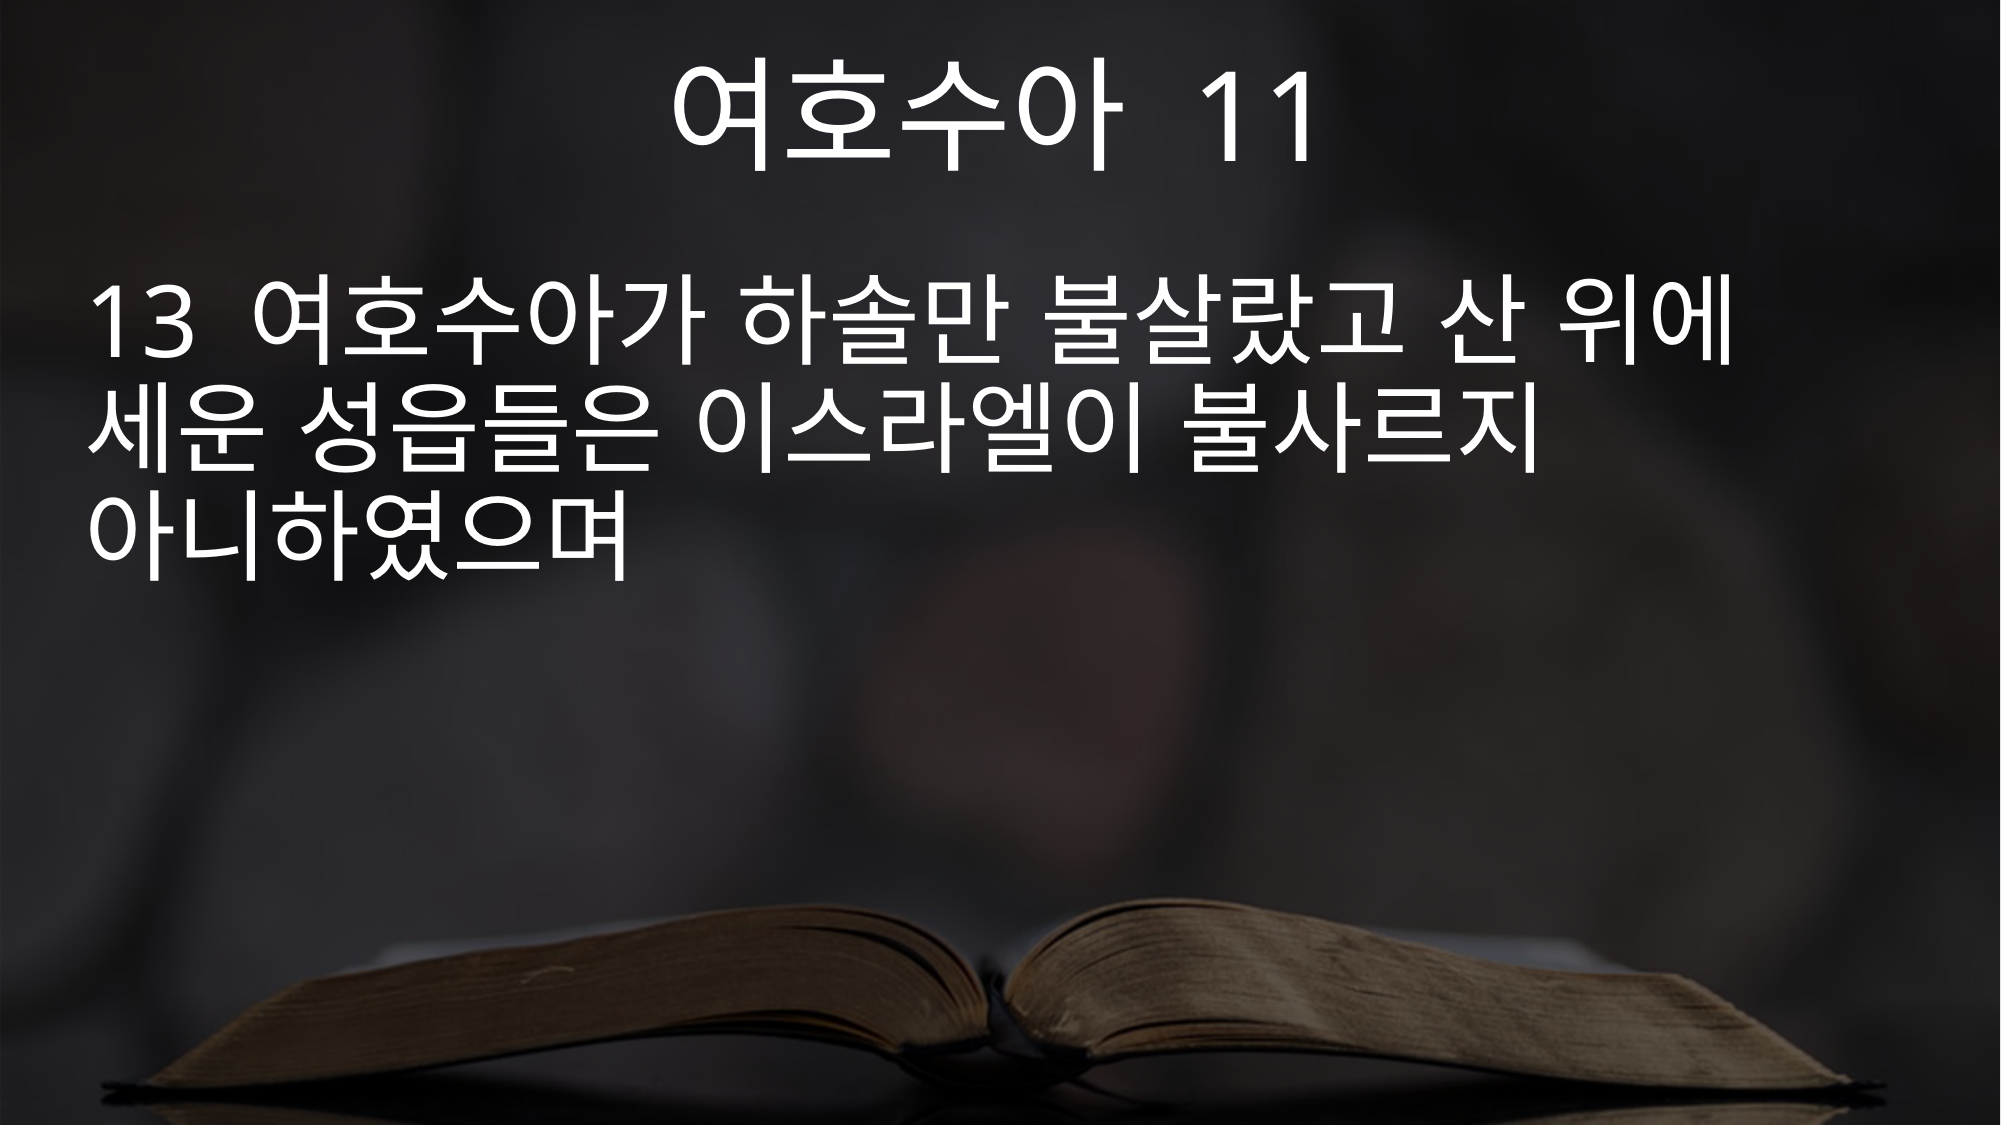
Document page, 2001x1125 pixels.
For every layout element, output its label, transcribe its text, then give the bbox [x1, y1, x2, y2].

picture [0, 0, 2001, 1125]
list 13 여호수아가 하솔만 불살랐고 산 위에 세운 성읍들은 이스라엘이 불사르지 아니하였으며 [69, 263, 1953, 423]
footer 여호수아 11 [0, 32, 2000, 192]
